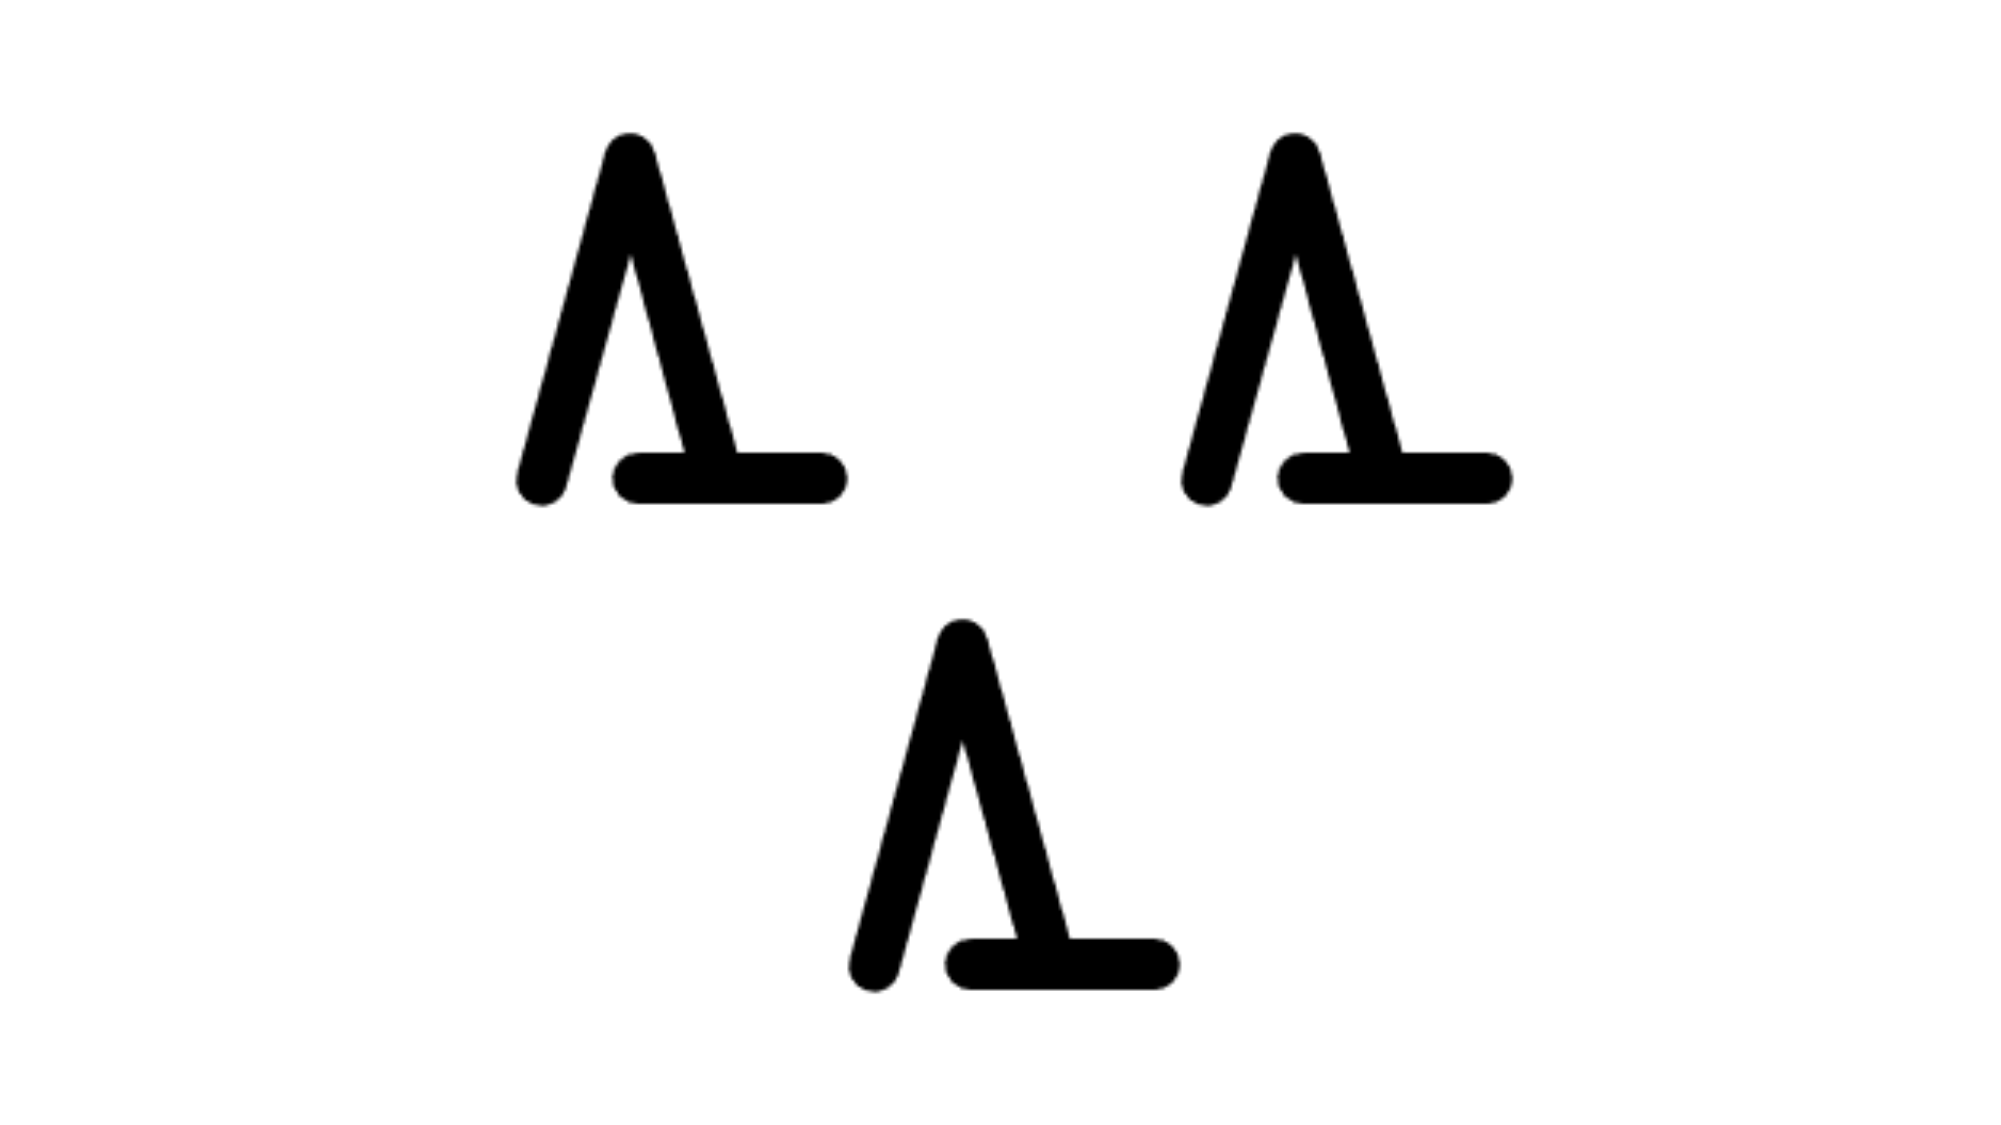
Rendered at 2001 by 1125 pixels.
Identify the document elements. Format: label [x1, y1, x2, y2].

picture [376, 0, 1655, 1125]
